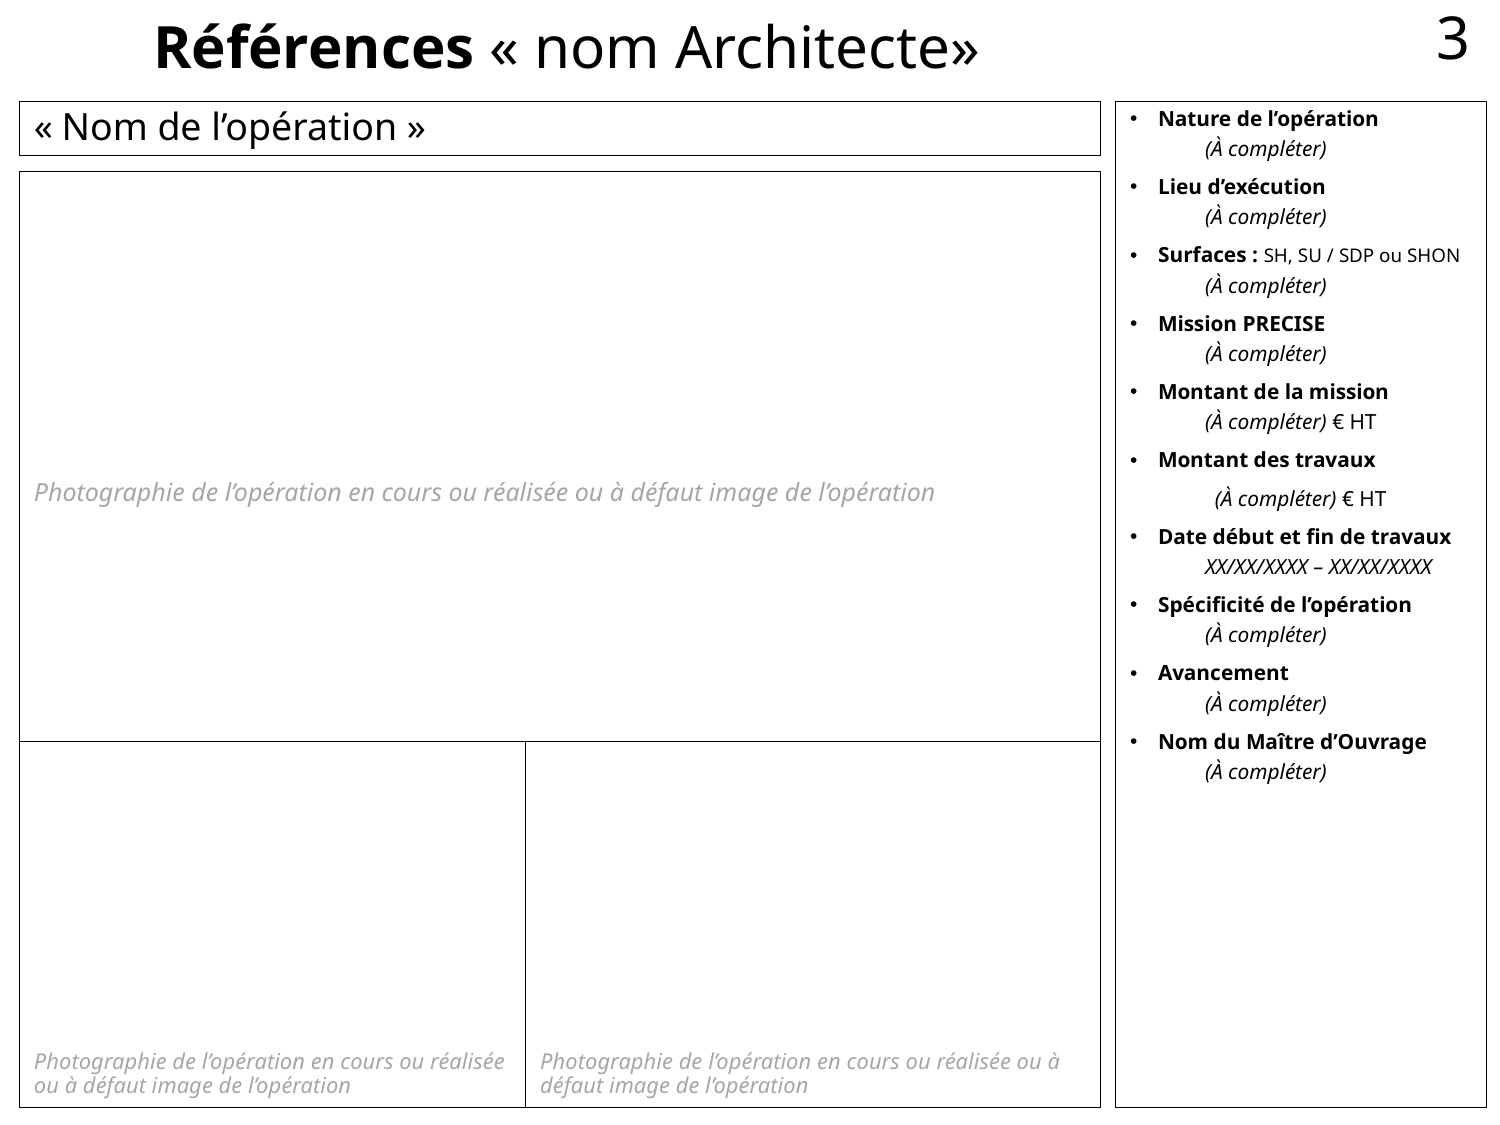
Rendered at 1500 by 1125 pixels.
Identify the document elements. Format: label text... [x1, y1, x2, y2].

list Photographie de l’opération en cours ou réalisée ou à défaut image de l’opération [18, 171, 1101, 741]
list 3 [1407, 1, 1500, 81]
list Nature de l’opération (À compléter) Lieu d’exécution (À compléter) Surfaces : SH, SU / SDP ou SHON (À compléter) Mission PRECISE (À compléter) Montant de la mission (À compléter) € HT Montant des travaux (À compléter) € HT Date début et fin de travaux XX/XX/XXXX – XX/XX/XXXX Spécificité de l’opération (À compléter) Avancement (À compléter) Nom du Maître d’Ouvrage (À compléter) [1115, 100, 1486, 1108]
text_box Références « nom Architecte» [0, 0, 1134, 101]
list « Nom de l’opération » [18, 101, 1101, 156]
text_box Photographie de l’opération en cours ou réalisée ou à défaut image de l’opération [18, 741, 525, 1108]
text_box Photographie de l’opération en cours ou réalisée ou à défaut image de l’opération [525, 741, 1101, 1108]
